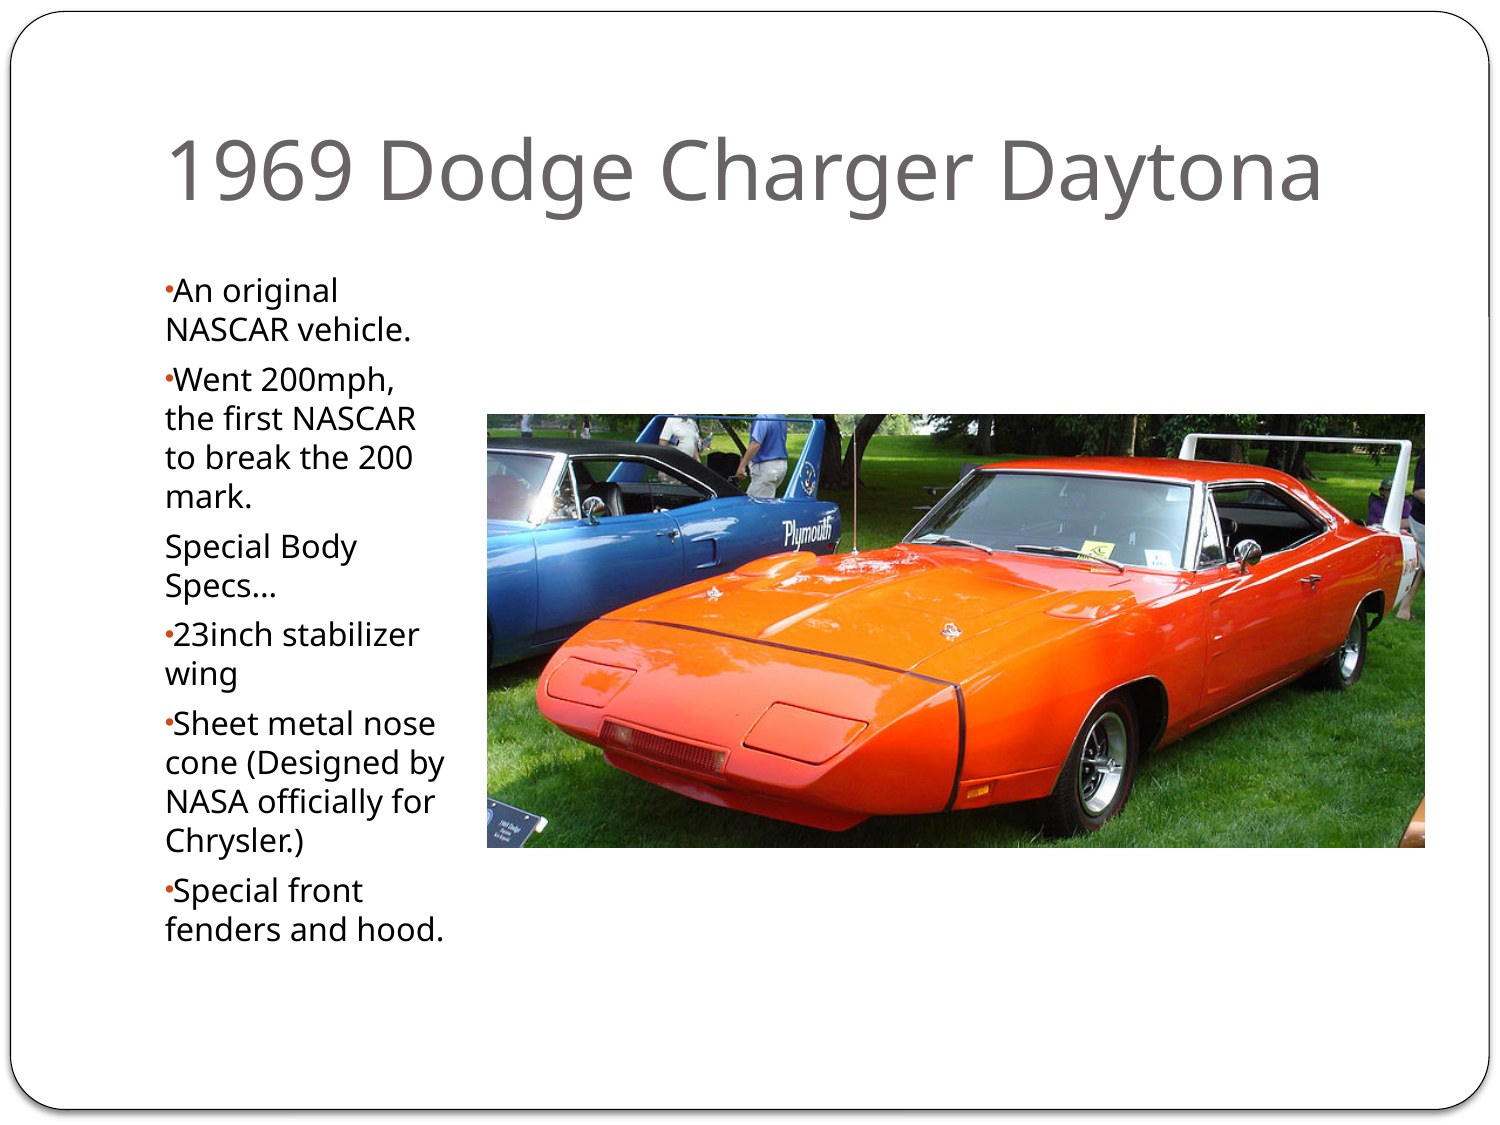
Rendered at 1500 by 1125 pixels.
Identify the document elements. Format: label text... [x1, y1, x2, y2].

list An original NASCAR vehicle. Went 200mph, the first NASCAR to break the 200 mark. Special Body Specs… 23inch stabilizer wing Sheet metal nose cone (Designed by NASA officially for Chrysler.) Special front fenders and hood. [150, 262, 463, 1000]
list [487, 414, 1426, 849]
title 1969 Dodge Charger Daytona [150, 44, 1425, 233]
